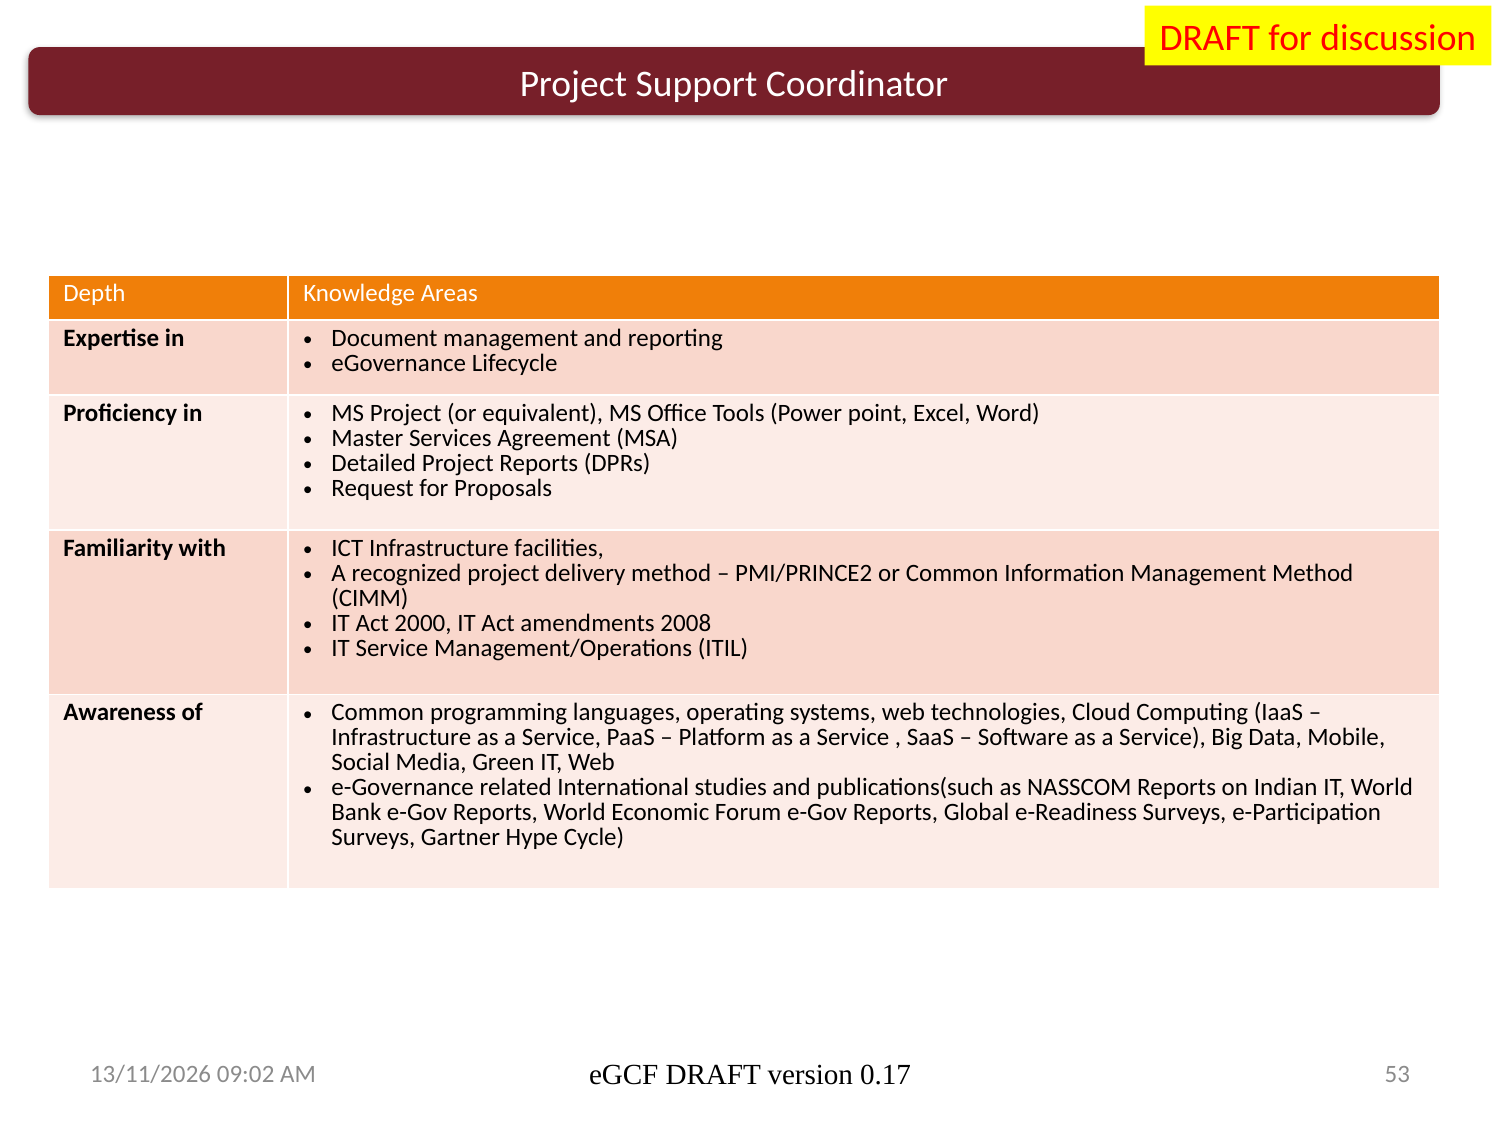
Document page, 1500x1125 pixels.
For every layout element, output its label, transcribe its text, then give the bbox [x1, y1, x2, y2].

table_cell Document management and reporting eGovernance Lifecycle [289, 321, 1439, 394]
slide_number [75, 1042, 425, 1103]
table_cell MS Project (or equivalent), MS Office Tools (Power point, Excel, Word) Master Services Agreement (MSA) Detailed Project Reports (DPRs) Request for Proposals [289, 396, 1439, 529]
table_cell Common programming languages, operating systems, web technologies, Cloud Computing (IaaS – Infrastructure as a Service, PaaS – Platform as a Service , SaaS – Software as a Service), Big Data, Mobile, Social Media, Green IT, Web e-Governance related International studies and publications(such as NASSCOM Reports on Indian IT, World Bank e-Gov Reports, World Economic Forum e-Gov Reports, Global e-Readiness Surveys, e-Participation Surveys, Gartner Hype Cycle) [289, 695, 1439, 888]
footer eGCF DRAFT version 0.17 [512, 1042, 988, 1103]
table_cell ICT Infrastructure facilities, A recognized project delivery method – PMI/PRINCE2 or Common Information Management Method (CIMM) IT Act 2000, IT Act amendments 2008 IT Service Management/Operations (ITIL) [289, 531, 1439, 694]
text_box Project Support Coordinator [27, 46, 1441, 116]
table_header Depth [49, 276, 287, 319]
table_cell Proficiency in [49, 396, 287, 529]
table_cell Familiarity with [49, 531, 287, 694]
text_box DRAFT for discussion [1144, 5, 1492, 66]
table_cell Expertise in [49, 321, 287, 394]
table_cell Awareness of [49, 695, 287, 888]
table_header Knowledge Areas [289, 276, 1439, 319]
slide_number 53 [1074, 1042, 1425, 1103]
